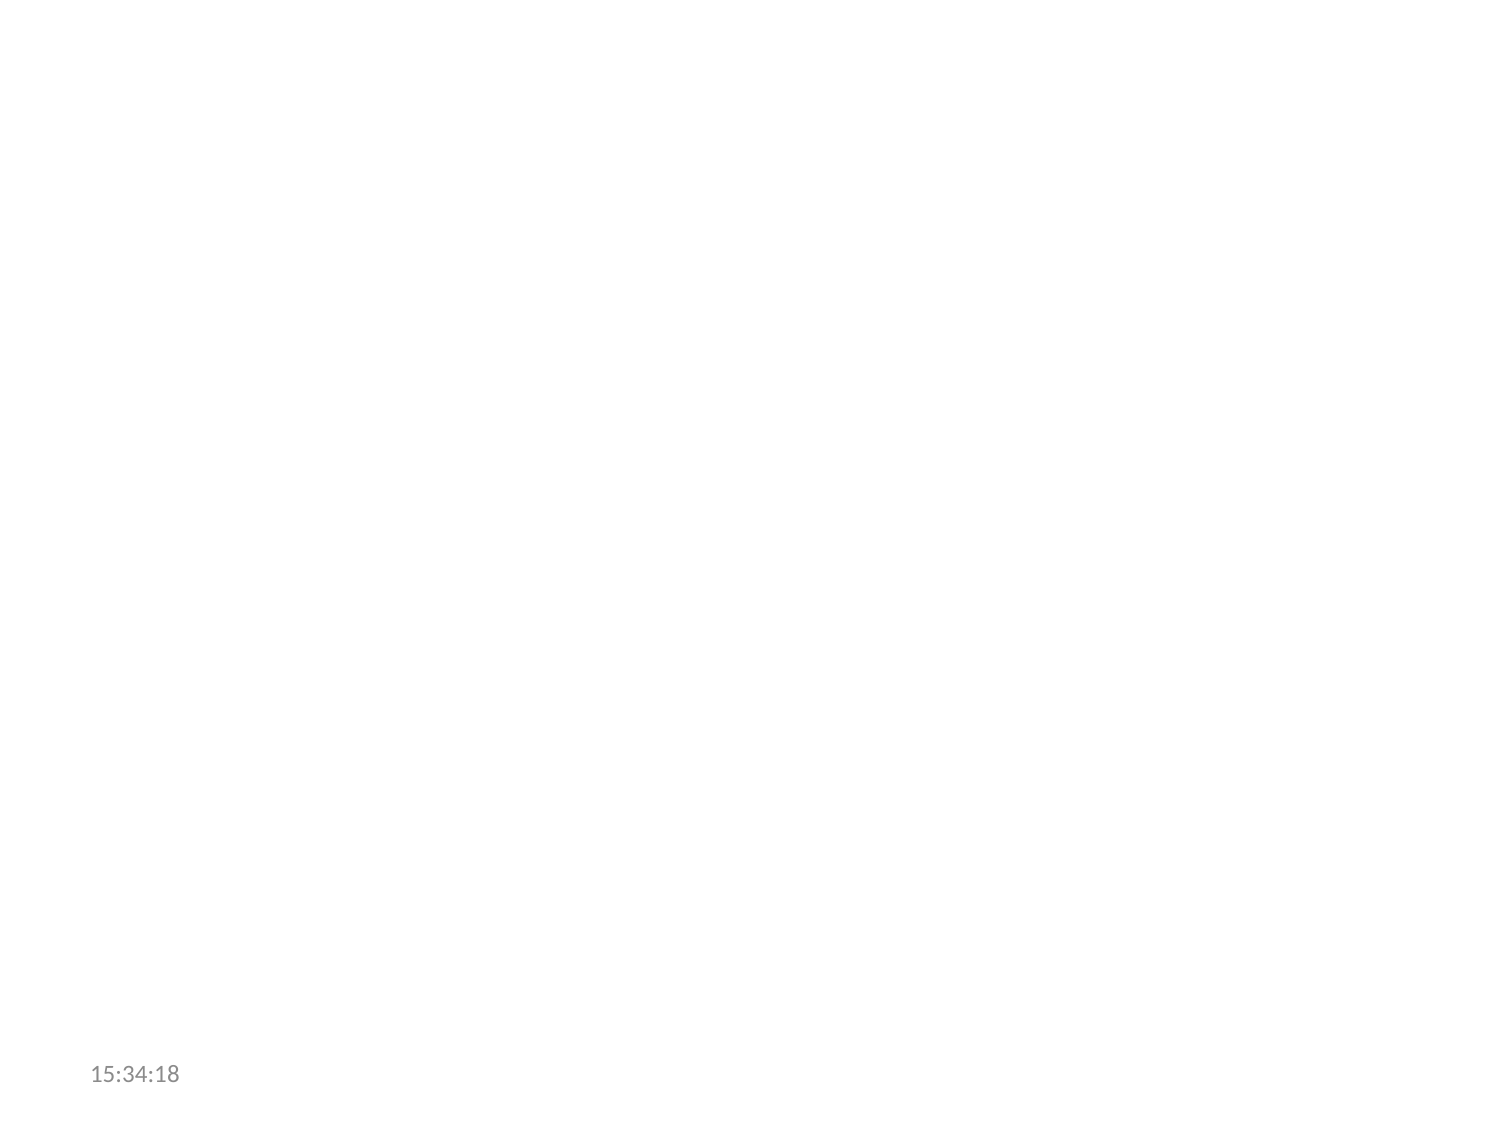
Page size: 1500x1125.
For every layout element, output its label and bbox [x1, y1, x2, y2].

slide_number [75, 1042, 425, 1103]
